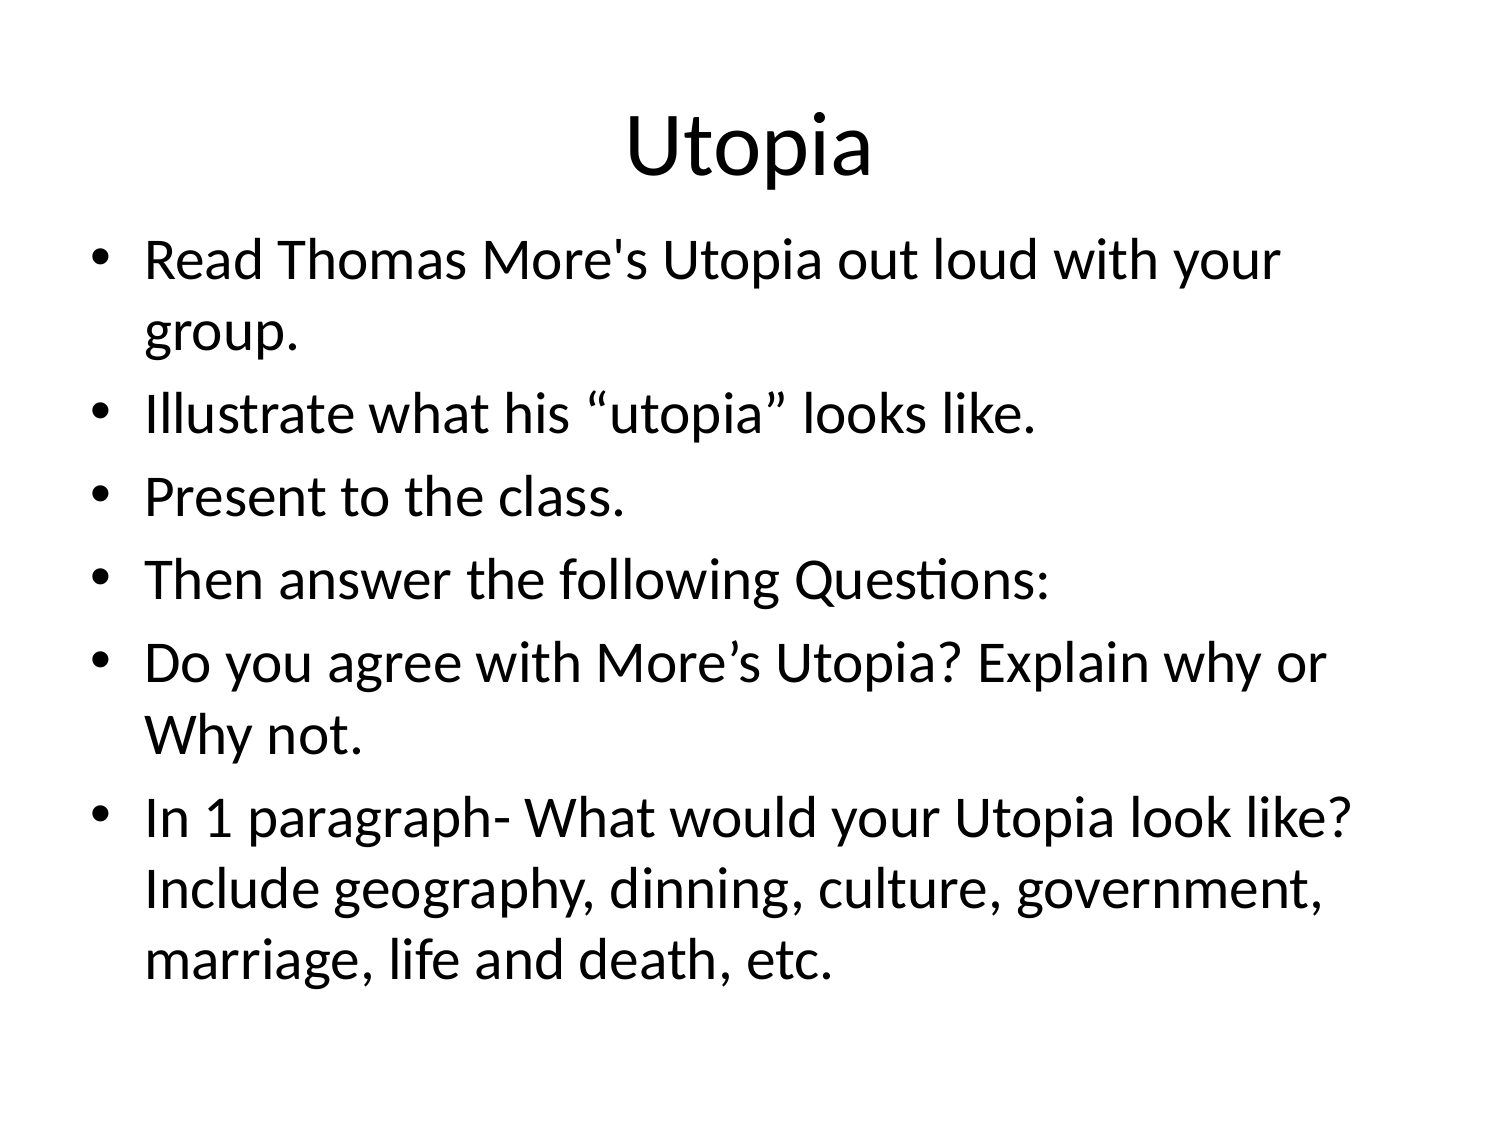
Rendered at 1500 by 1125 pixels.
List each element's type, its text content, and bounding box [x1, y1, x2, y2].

title Utopia [75, 45, 1425, 212]
list Read Thomas More's Utopia out loud with your group. Illustrate what his “utopia” looks like. Present to the class. Then answer the following Questions: Do you agree with More’s Utopia? Explain why or Why not. In 1 paragraph- What would your Utopia look like? Include geography, dinning, culture, government, marriage, life and death, etc. [75, 212, 1438, 1005]
